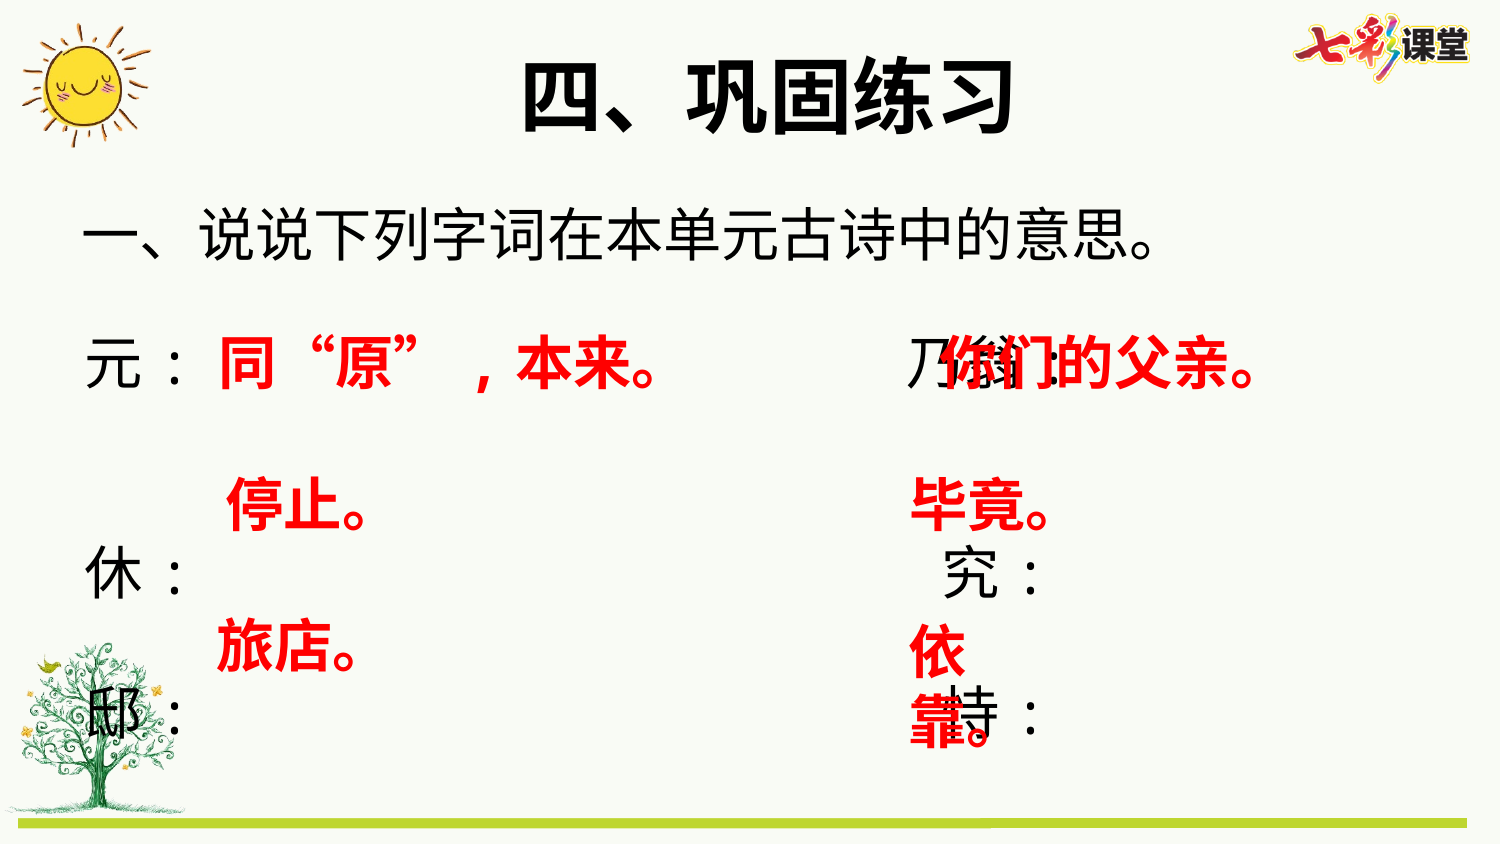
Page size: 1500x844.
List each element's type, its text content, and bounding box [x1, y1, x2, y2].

text_box 你们的父亲。 [924, 319, 1317, 404]
text_box 四、巩固练习 [504, 36, 1035, 152]
text_box 毕竟。 [894, 460, 1099, 546]
text_box 一、说说下列字词在本单元古诗中的意思。 [66, 190, 1207, 276]
picture [0, 608, 1467, 844]
text_box 依靠。 [893, 608, 1057, 763]
picture [0, 0, 173, 172]
picture [1291, 9, 1472, 87]
text_box 元: 乃翁: 休: 究: 邸: 恃: [70, 319, 1168, 824]
text_box 旅店。 [201, 601, 407, 687]
text_box 停止。 [210, 460, 429, 546]
text_box 同“原”,本来。 [204, 319, 732, 404]
